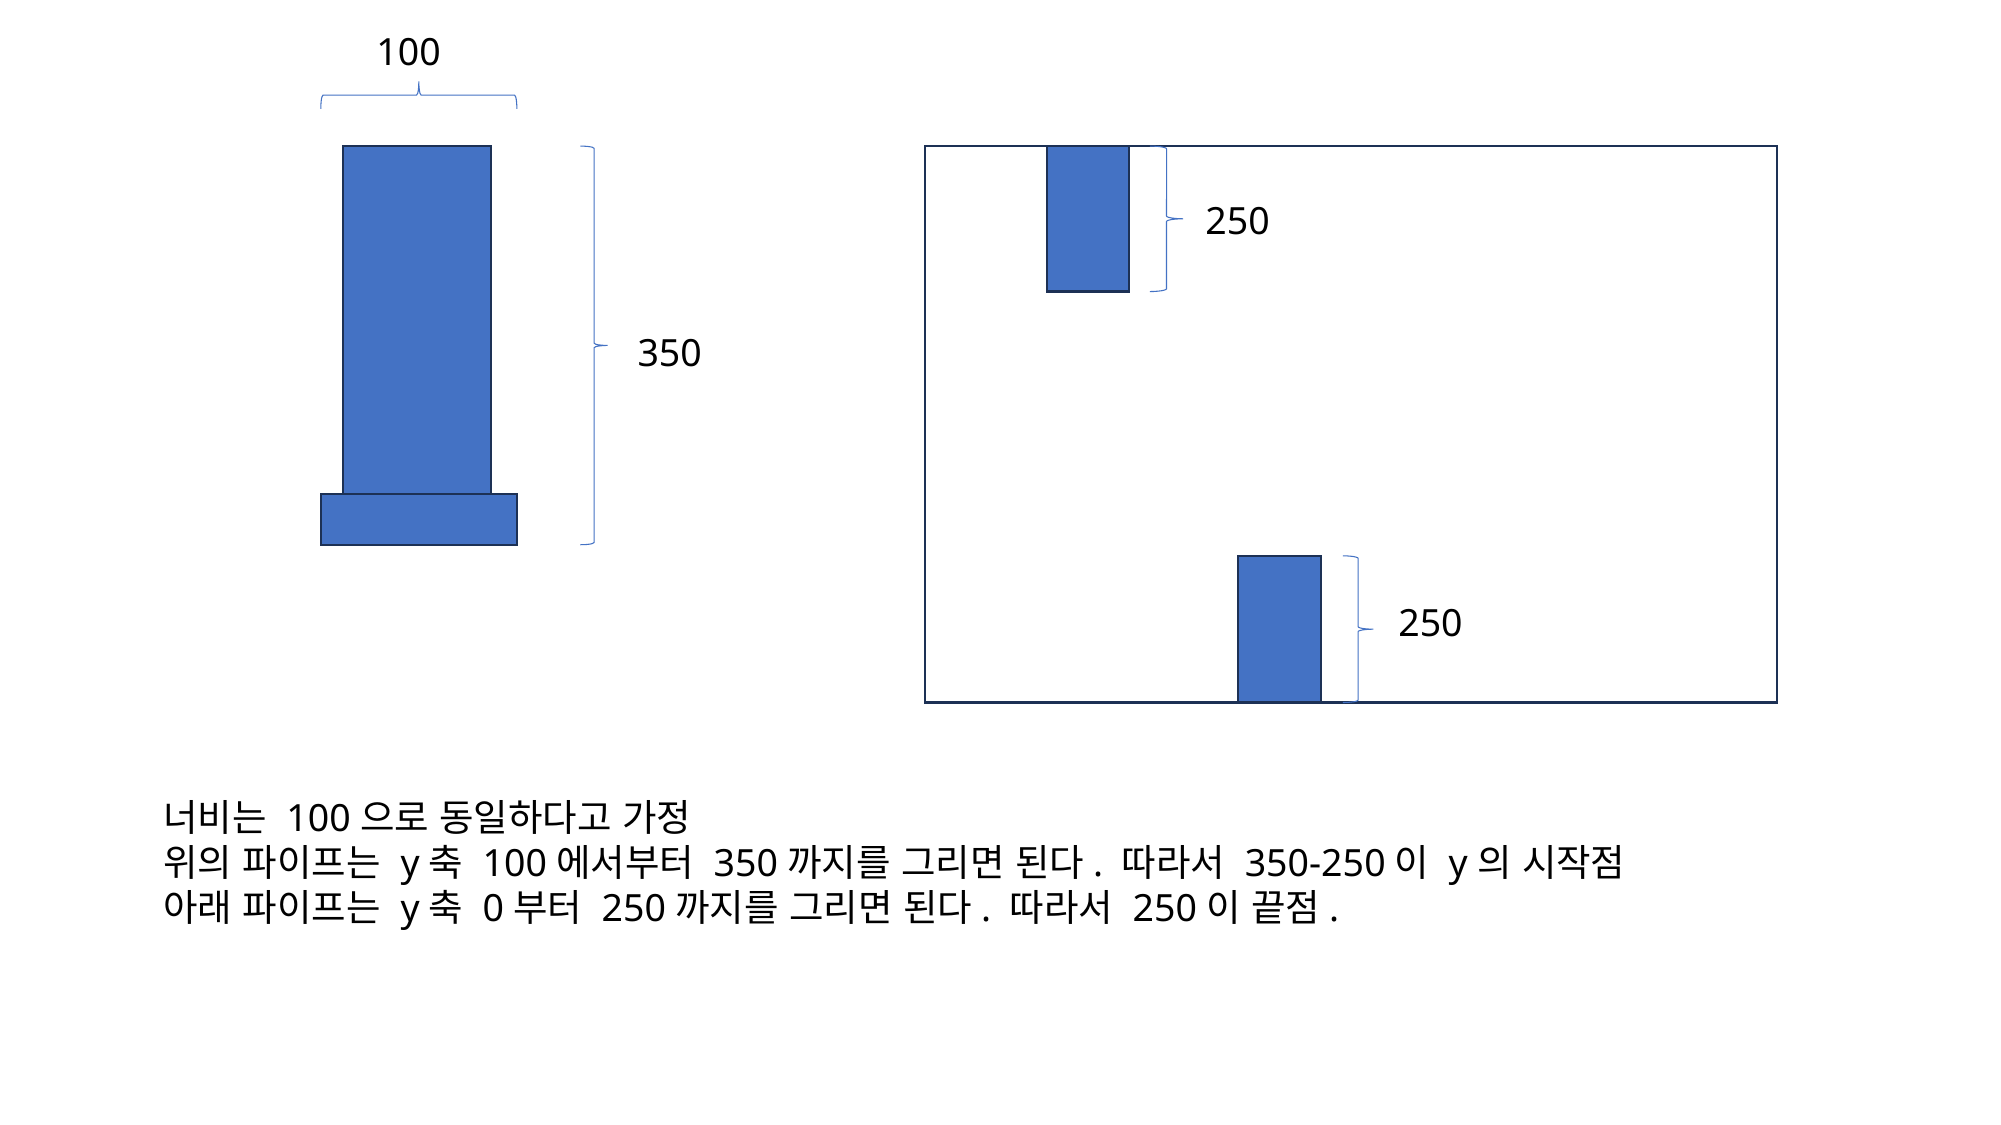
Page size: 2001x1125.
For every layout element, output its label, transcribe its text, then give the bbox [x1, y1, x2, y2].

text_box [924, 145, 1778, 704]
text_box [1046, 145, 1130, 293]
text_box [1149, 145, 1184, 293]
text_box [1342, 555, 1374, 704]
text_box 100 [361, 20, 456, 81]
text_box [320, 81, 518, 109]
text_box 너비는 100으로 동일하다고 가정 위의 파이프는 y축 100에서부터 350까지를 그리면 된다. 따라서 350-250이 y의 시작점 아래 파이프는 y축 0부터 250까지를 그리면 된다. 따라서 250이 끝점. [148, 786, 1641, 937]
text_box [1237, 555, 1322, 704]
text_box [580, 145, 608, 546]
text_box 250 [1383, 591, 1478, 652]
text_box 350 [622, 321, 754, 382]
text_box 250 [1190, 189, 1285, 250]
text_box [320, 146, 517, 545]
